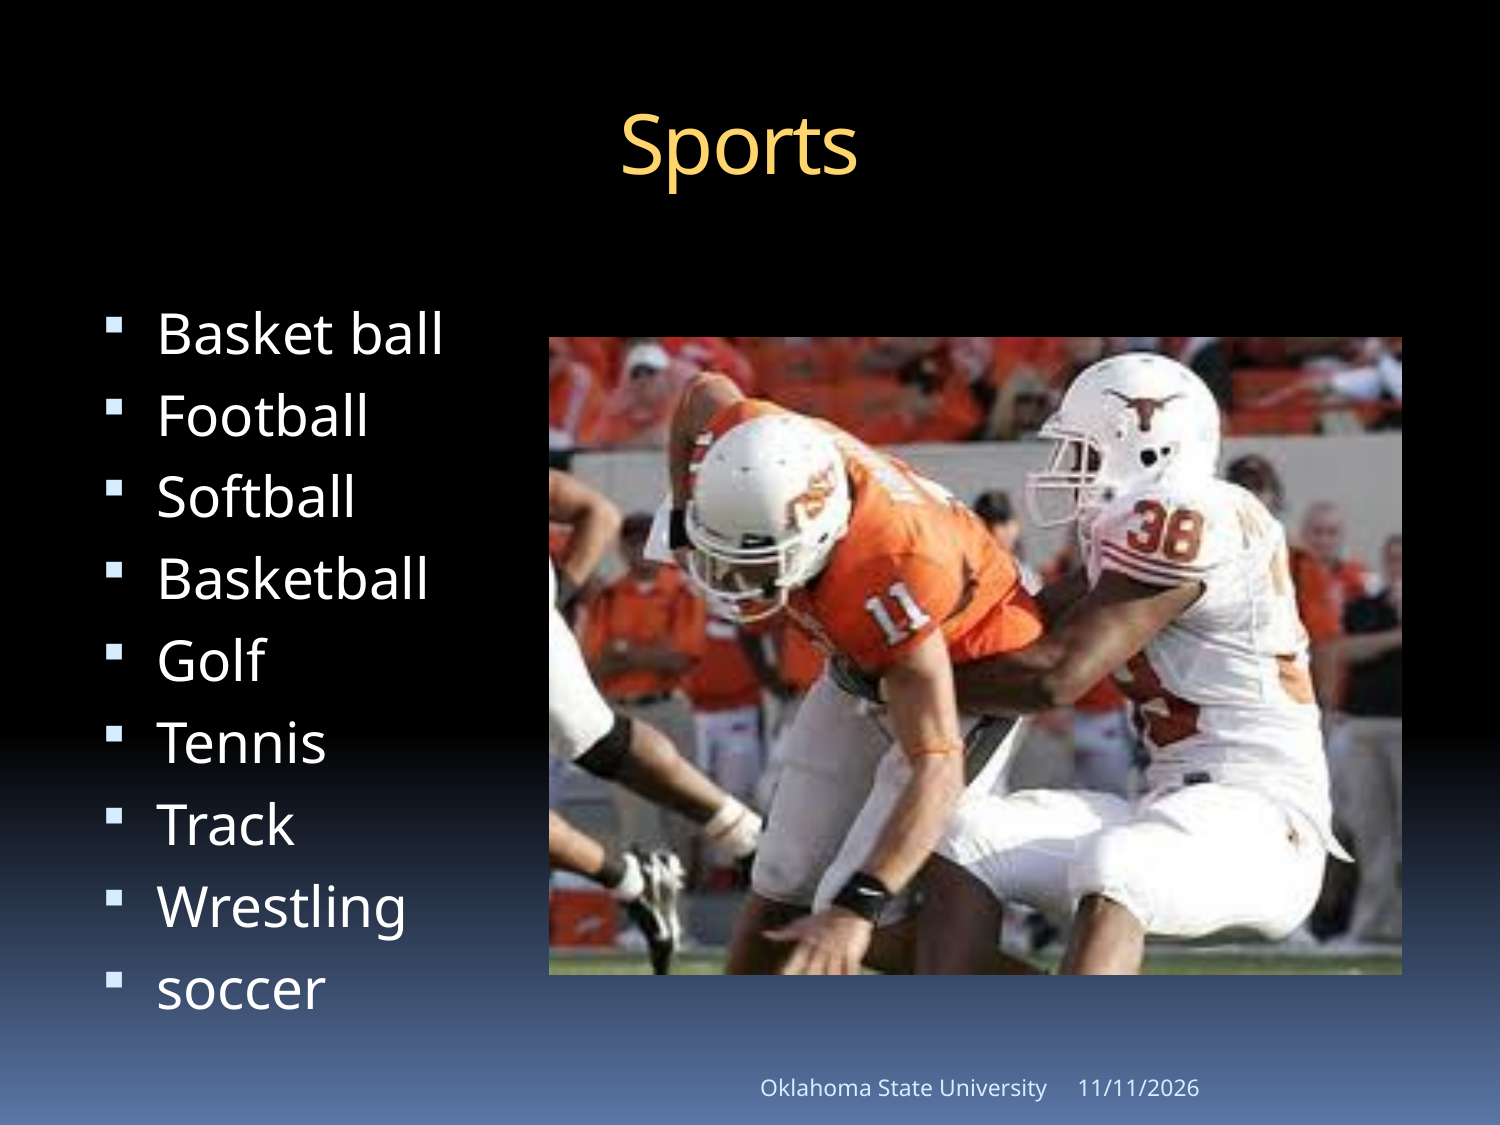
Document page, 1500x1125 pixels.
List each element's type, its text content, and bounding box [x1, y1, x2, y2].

footer Oklahoma State University [150, 1052, 1063, 1113]
list Basket ball Football Softball Basketball Golf Tennis Track Wrestling soccer [76, 290, 739, 1033]
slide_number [1063, 1052, 1413, 1113]
picture [549, 337, 1402, 976]
title Sports [75, 83, 1425, 234]
